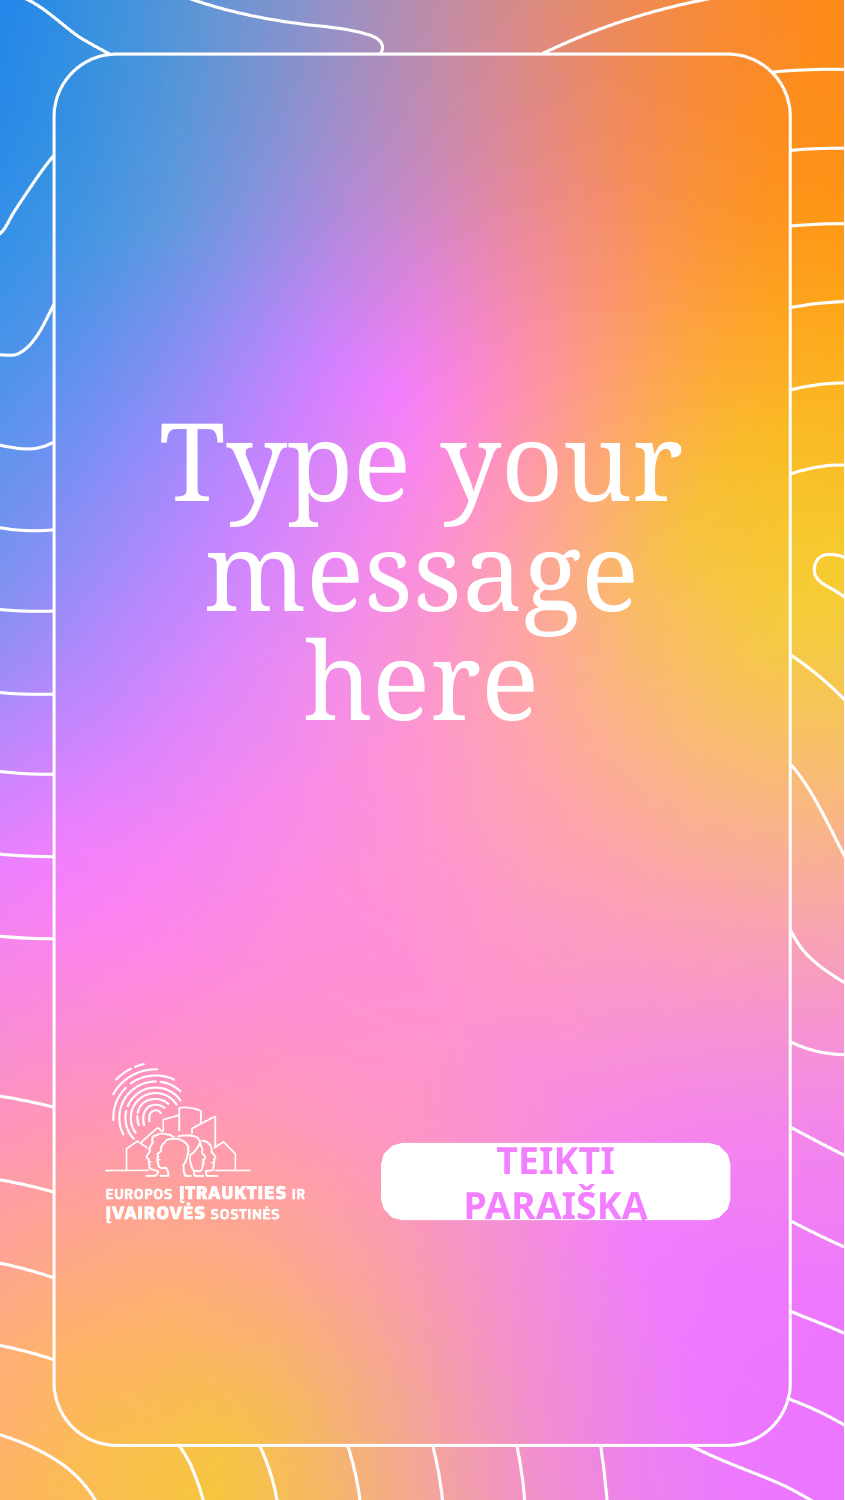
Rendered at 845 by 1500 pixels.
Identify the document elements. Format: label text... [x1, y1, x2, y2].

text_box TEIKTI PARAIŠKĄ [395, 1156, 717, 1207]
picture [0, 0, 844, 1500]
title Type your message here [63, 163, 781, 993]
